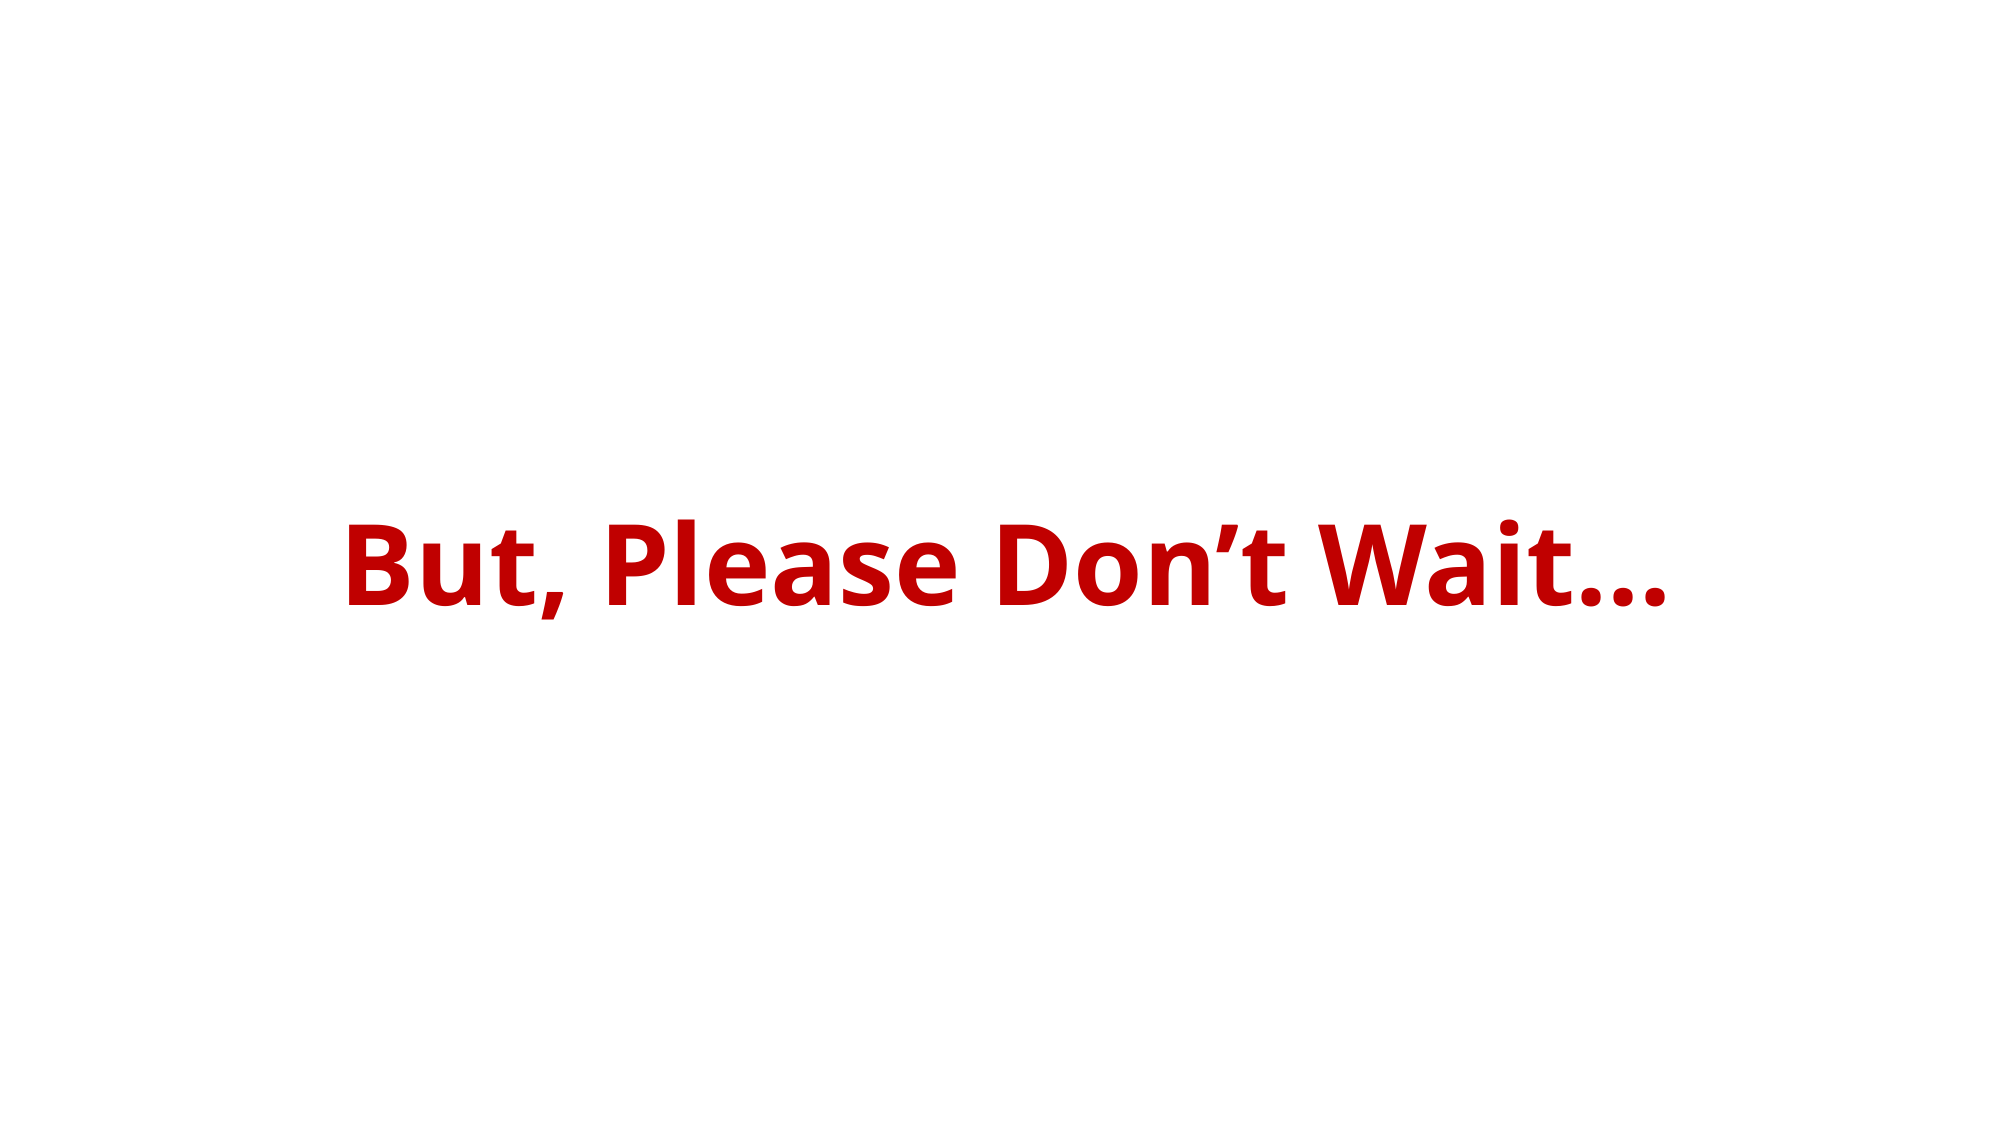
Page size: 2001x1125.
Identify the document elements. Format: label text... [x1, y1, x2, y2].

text_box But, Please Don’t Wait... [87, 485, 1925, 636]
